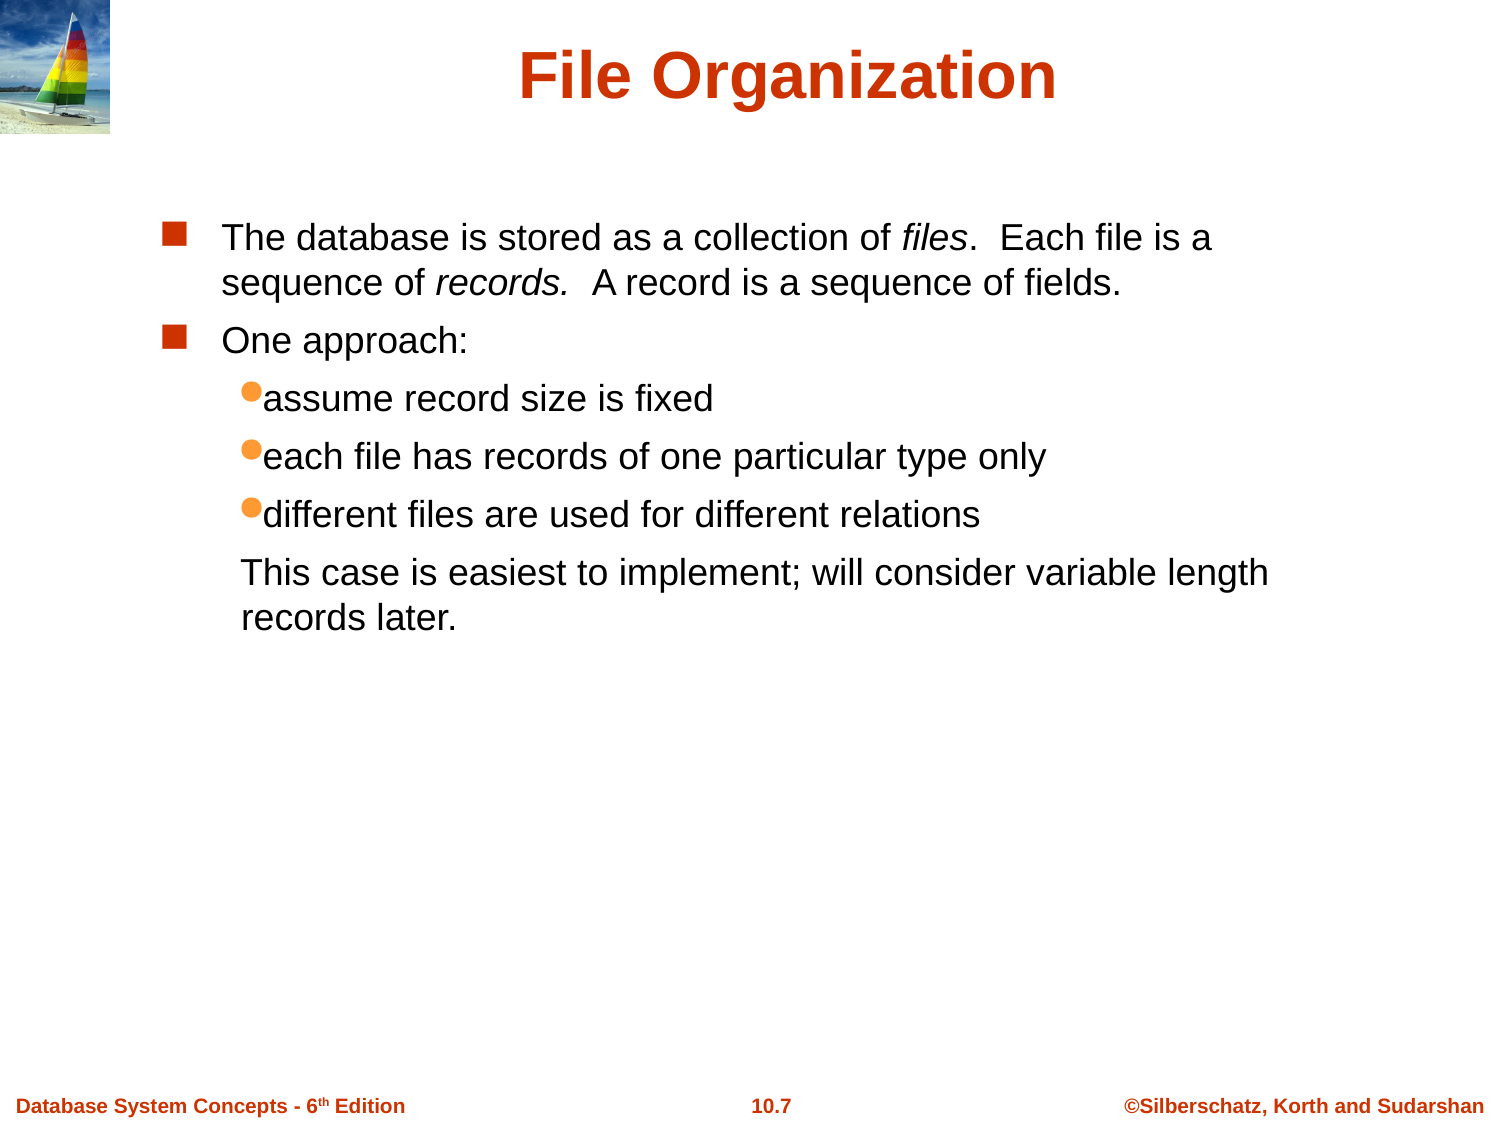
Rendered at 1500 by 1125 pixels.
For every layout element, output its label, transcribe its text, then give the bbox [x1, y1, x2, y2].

picture [0, 0, 110, 134]
list The database is stored as a collection of files. Each file is a sequence of records. A record is a sequence of fields. One approach: assume record size is fixed each file has records of one particular type only different files are used for different relations This case is easiest to implement; will consider variable length records later. [150, 205, 1333, 1008]
title File Organization [125, 18, 1452, 120]
